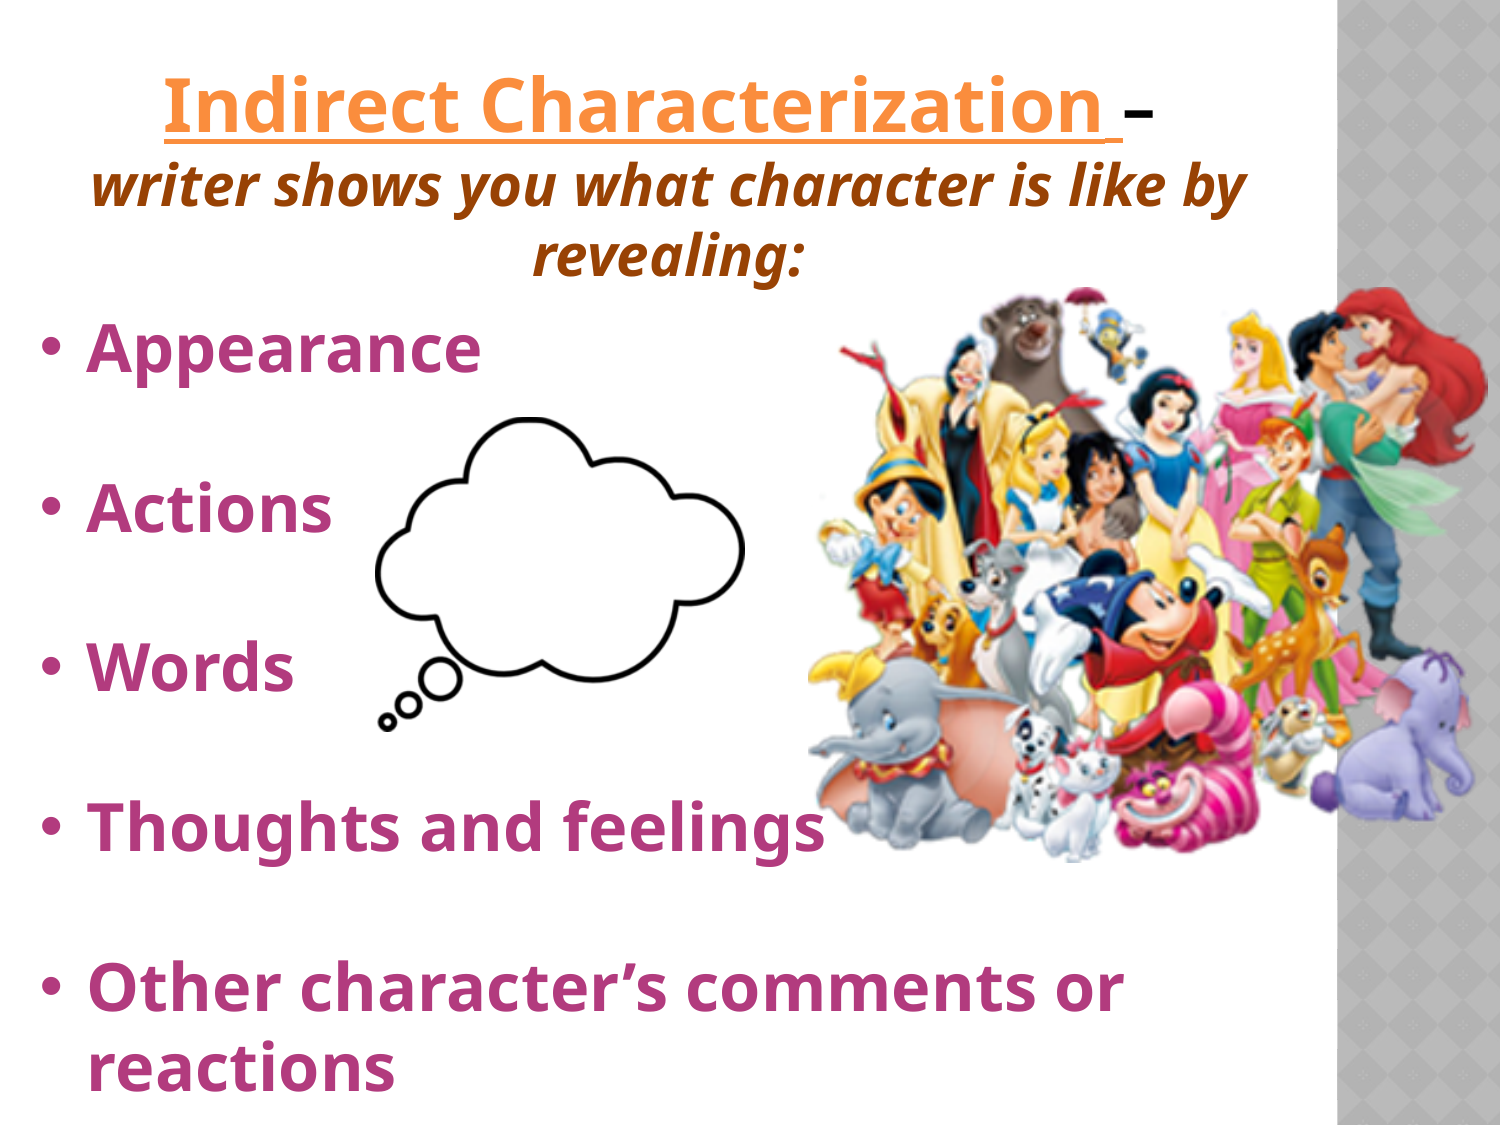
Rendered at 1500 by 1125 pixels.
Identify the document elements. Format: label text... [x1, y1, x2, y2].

text_box Indirect Characterization – writer shows you what character is like by revealing: [24, 50, 1313, 296]
text_box Appearance Actions Words Thoughts and feelings Other character’s comments or reactions [24, 298, 1313, 1113]
picture [374, 417, 745, 733]
picture [808, 287, 1488, 863]
